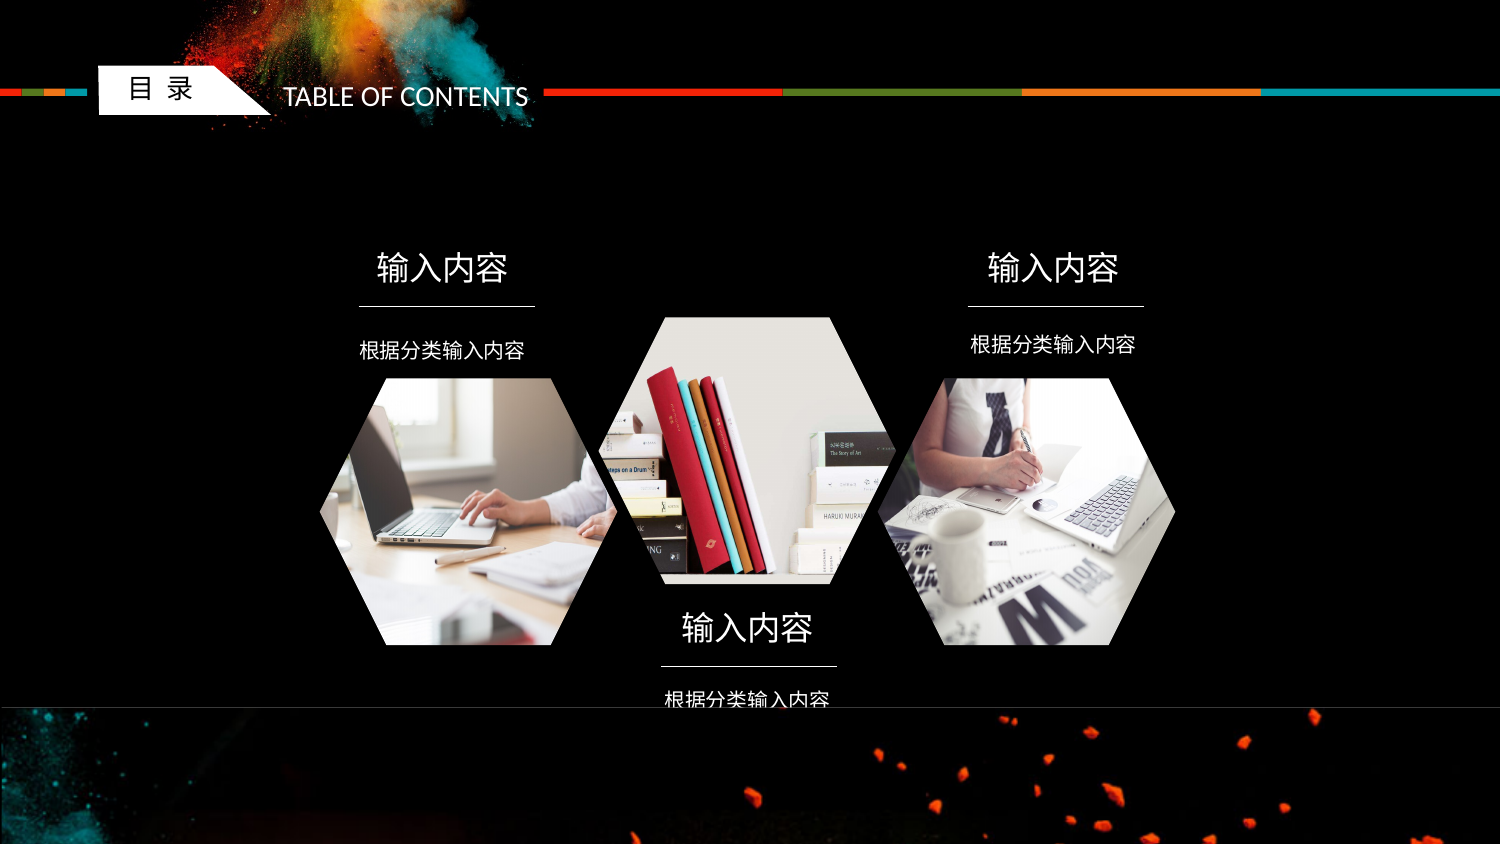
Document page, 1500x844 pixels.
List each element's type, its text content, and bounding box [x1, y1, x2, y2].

text_box 输入内容 [928, 239, 1180, 295]
text_box [597, 316, 898, 586]
text_box [876, 377, 1177, 647]
text_box 输入内容 [622, 600, 873, 655]
text_box 根据分类输入内容 [555, 679, 940, 706]
text_box [318, 377, 619, 647]
picture [1, 706, 1500, 844]
text_box 根据分类输入内容 [250, 330, 635, 371]
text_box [0, 0, 1500, 203]
text_box 输入内容 [317, 239, 568, 319]
text_box 根据分类输入内容 [861, 324, 1246, 364]
